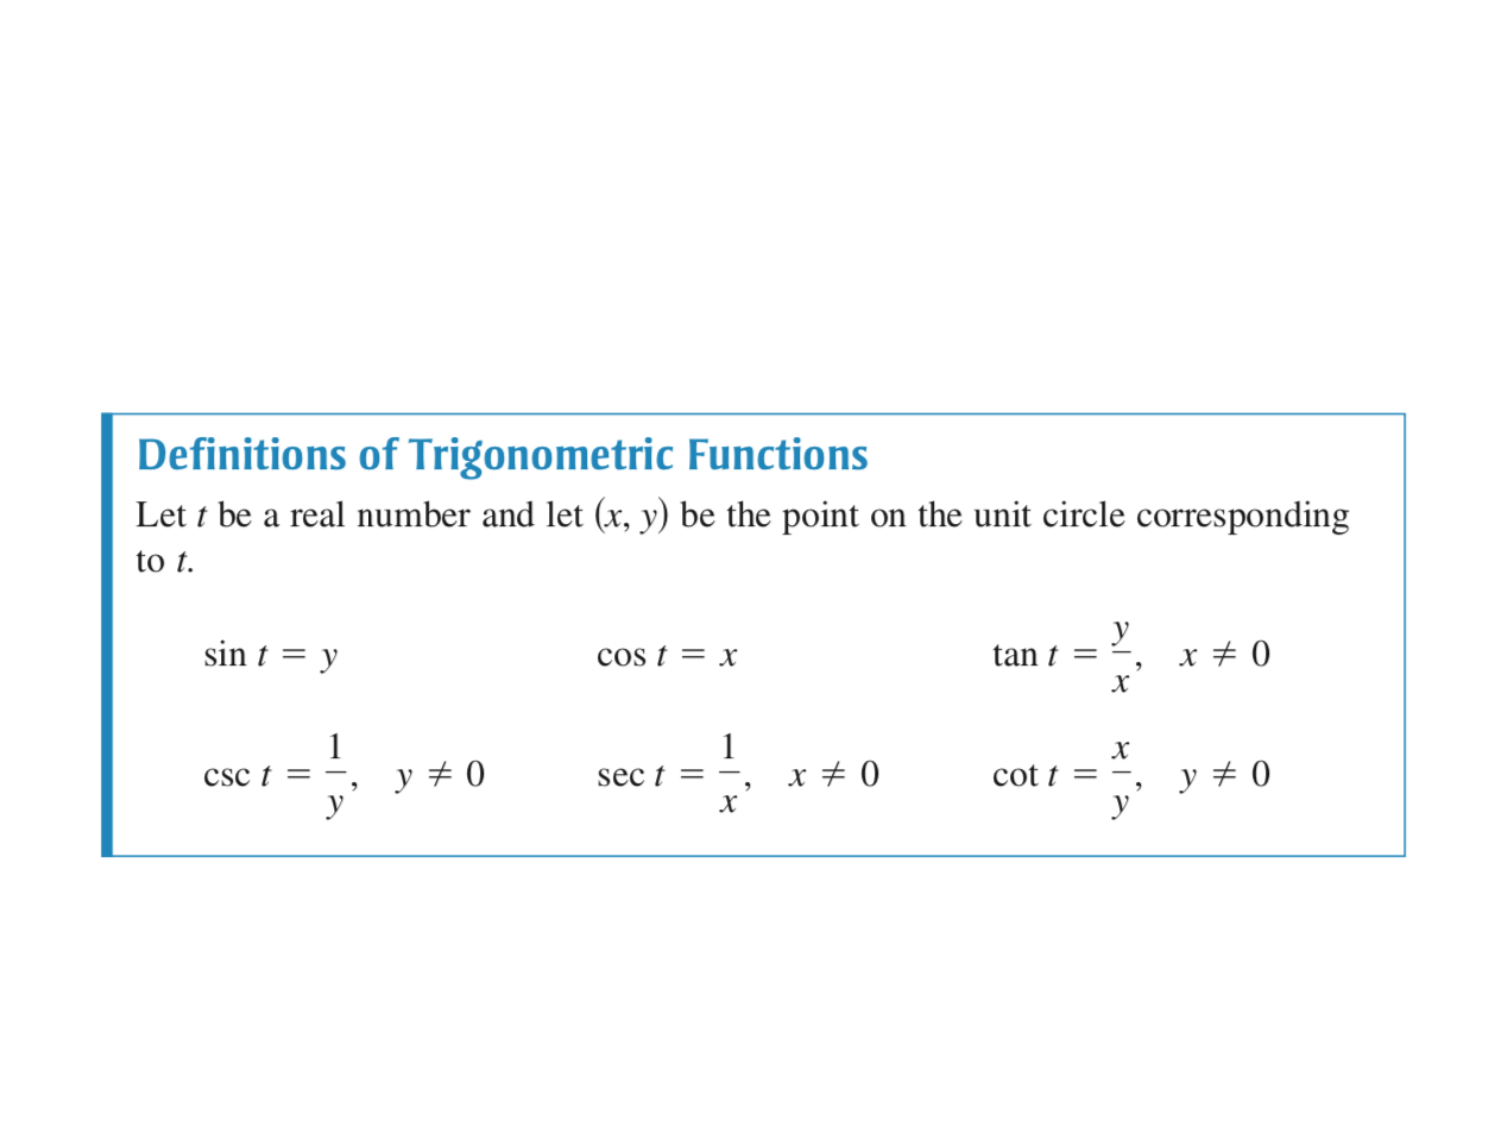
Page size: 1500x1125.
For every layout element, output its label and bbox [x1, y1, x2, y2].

list [74, 262, 1426, 1006]
